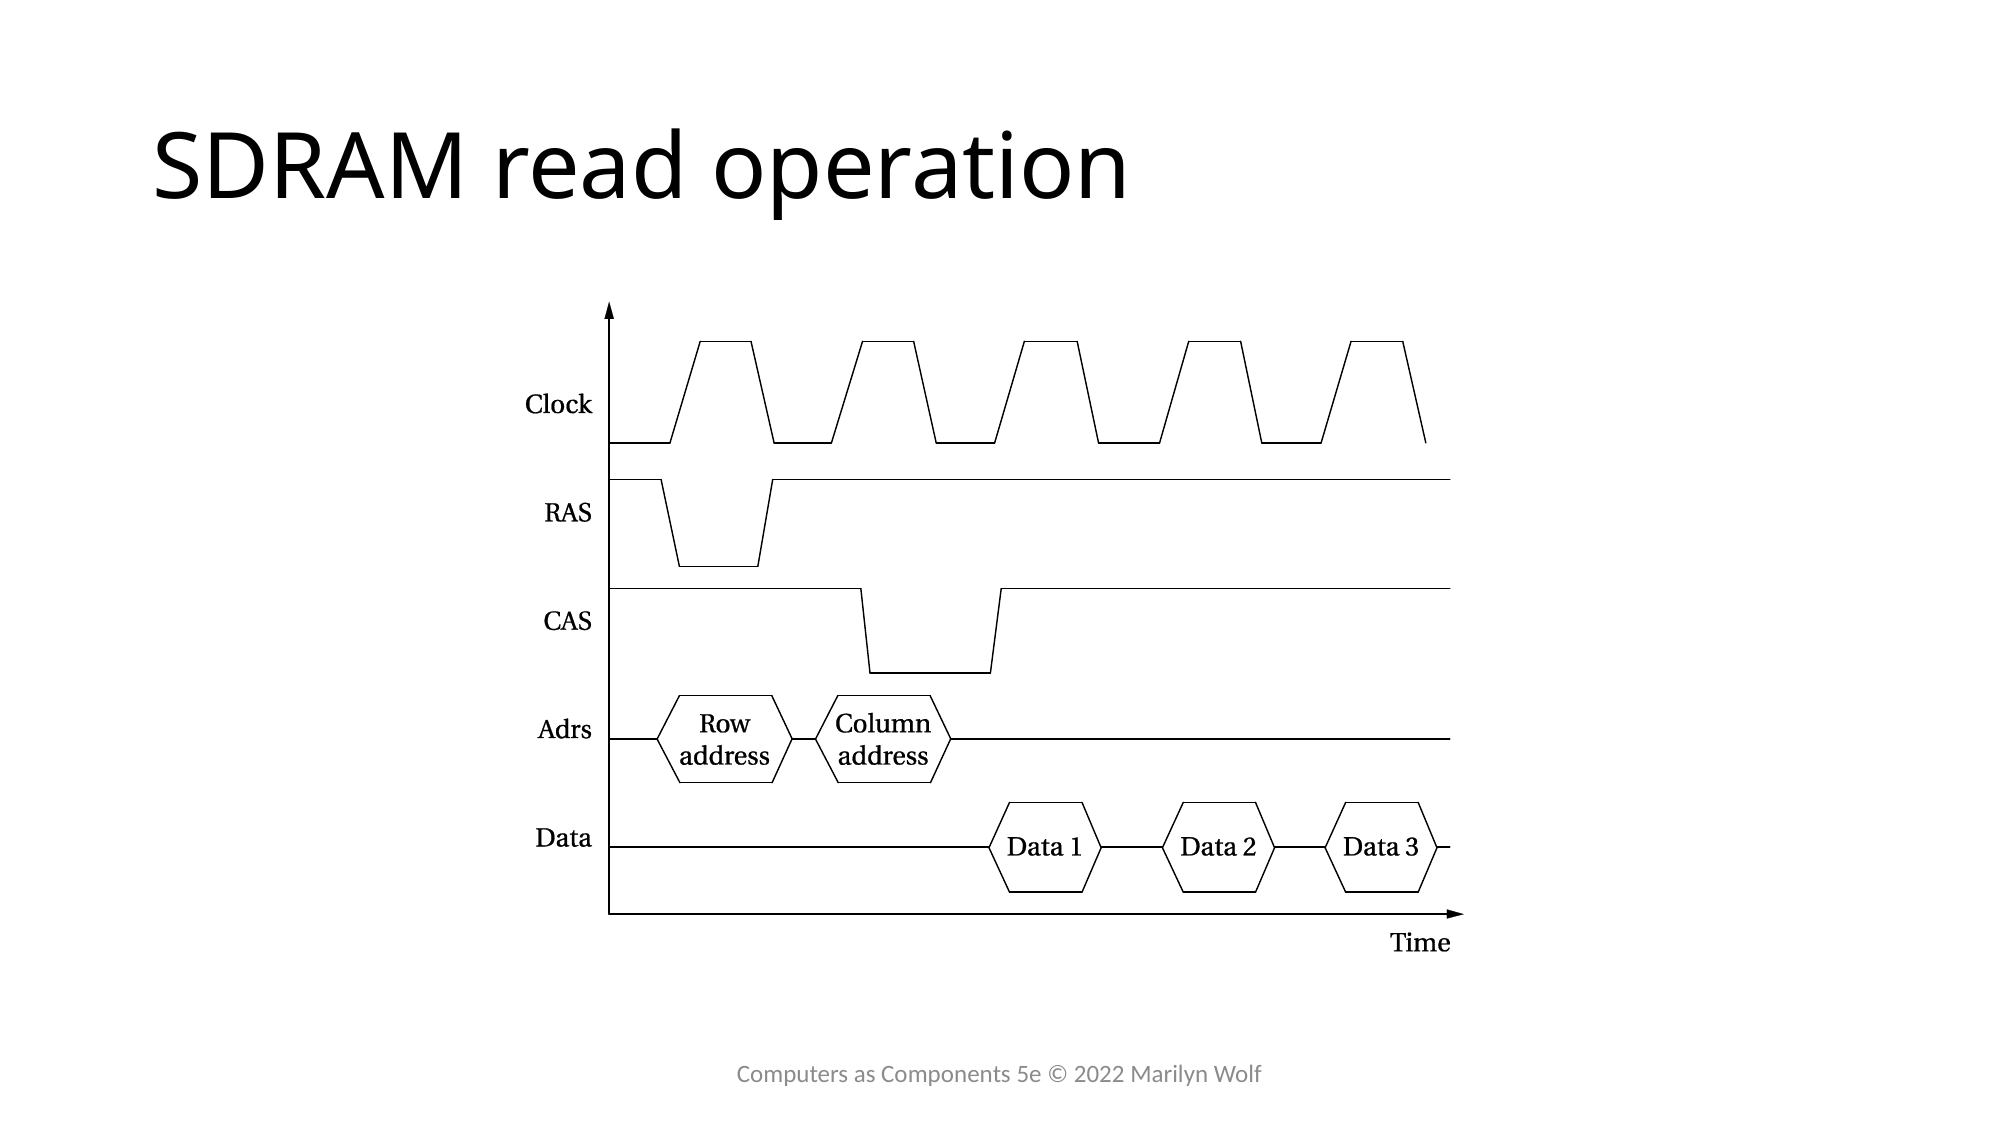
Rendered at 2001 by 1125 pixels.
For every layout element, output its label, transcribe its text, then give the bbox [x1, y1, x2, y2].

footer Computers as Components 5e © 2022 Marilyn Wolf [662, 1042, 1338, 1103]
picture [524, 299, 1467, 958]
title SDRAM read operation [137, 59, 1863, 278]
